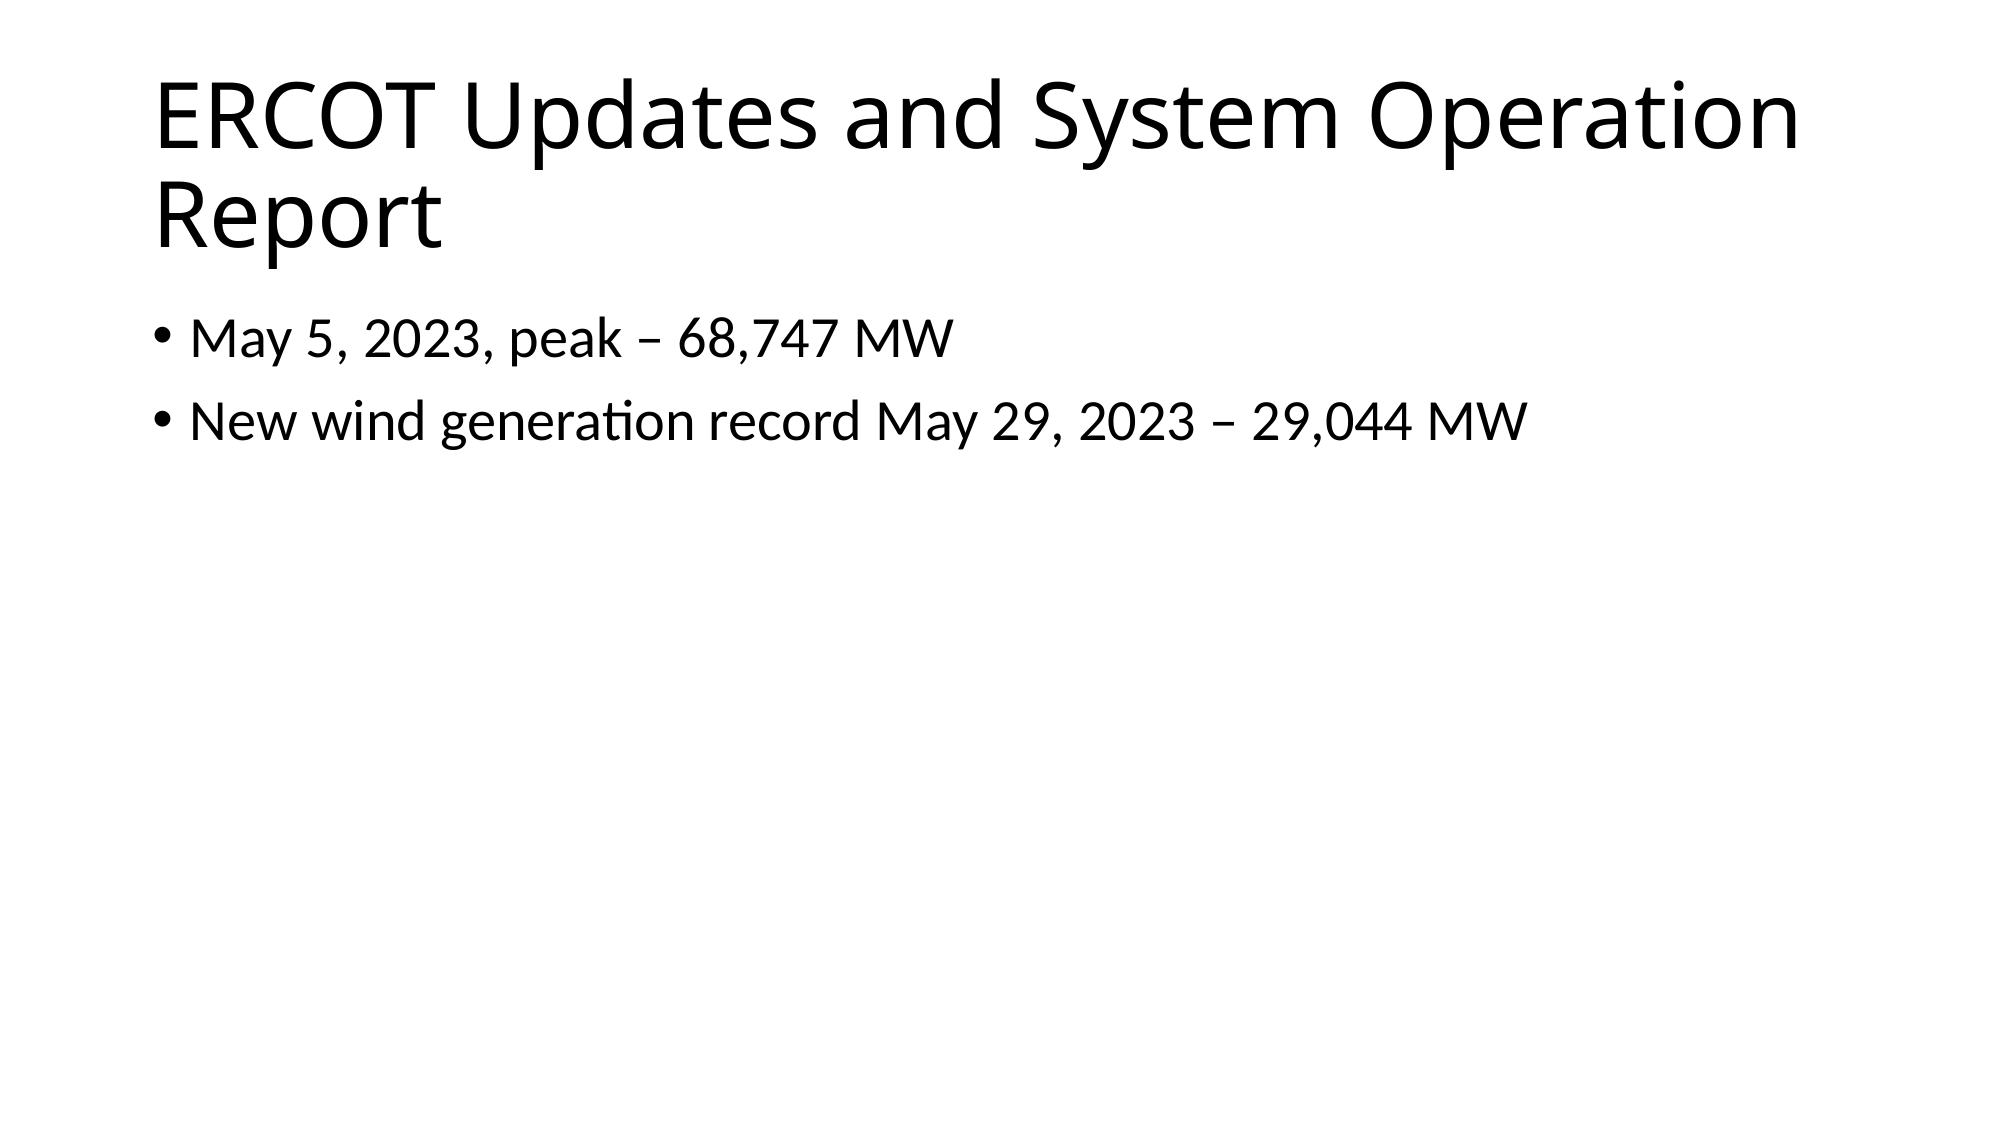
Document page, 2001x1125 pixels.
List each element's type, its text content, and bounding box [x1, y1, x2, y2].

list May 5, 2023, peak – 68,747 MW New wind generation record May 29, 2023 – 29,044 MW [137, 299, 1863, 1014]
title ERCOT Updates and System Operation Report [137, 59, 1863, 278]
